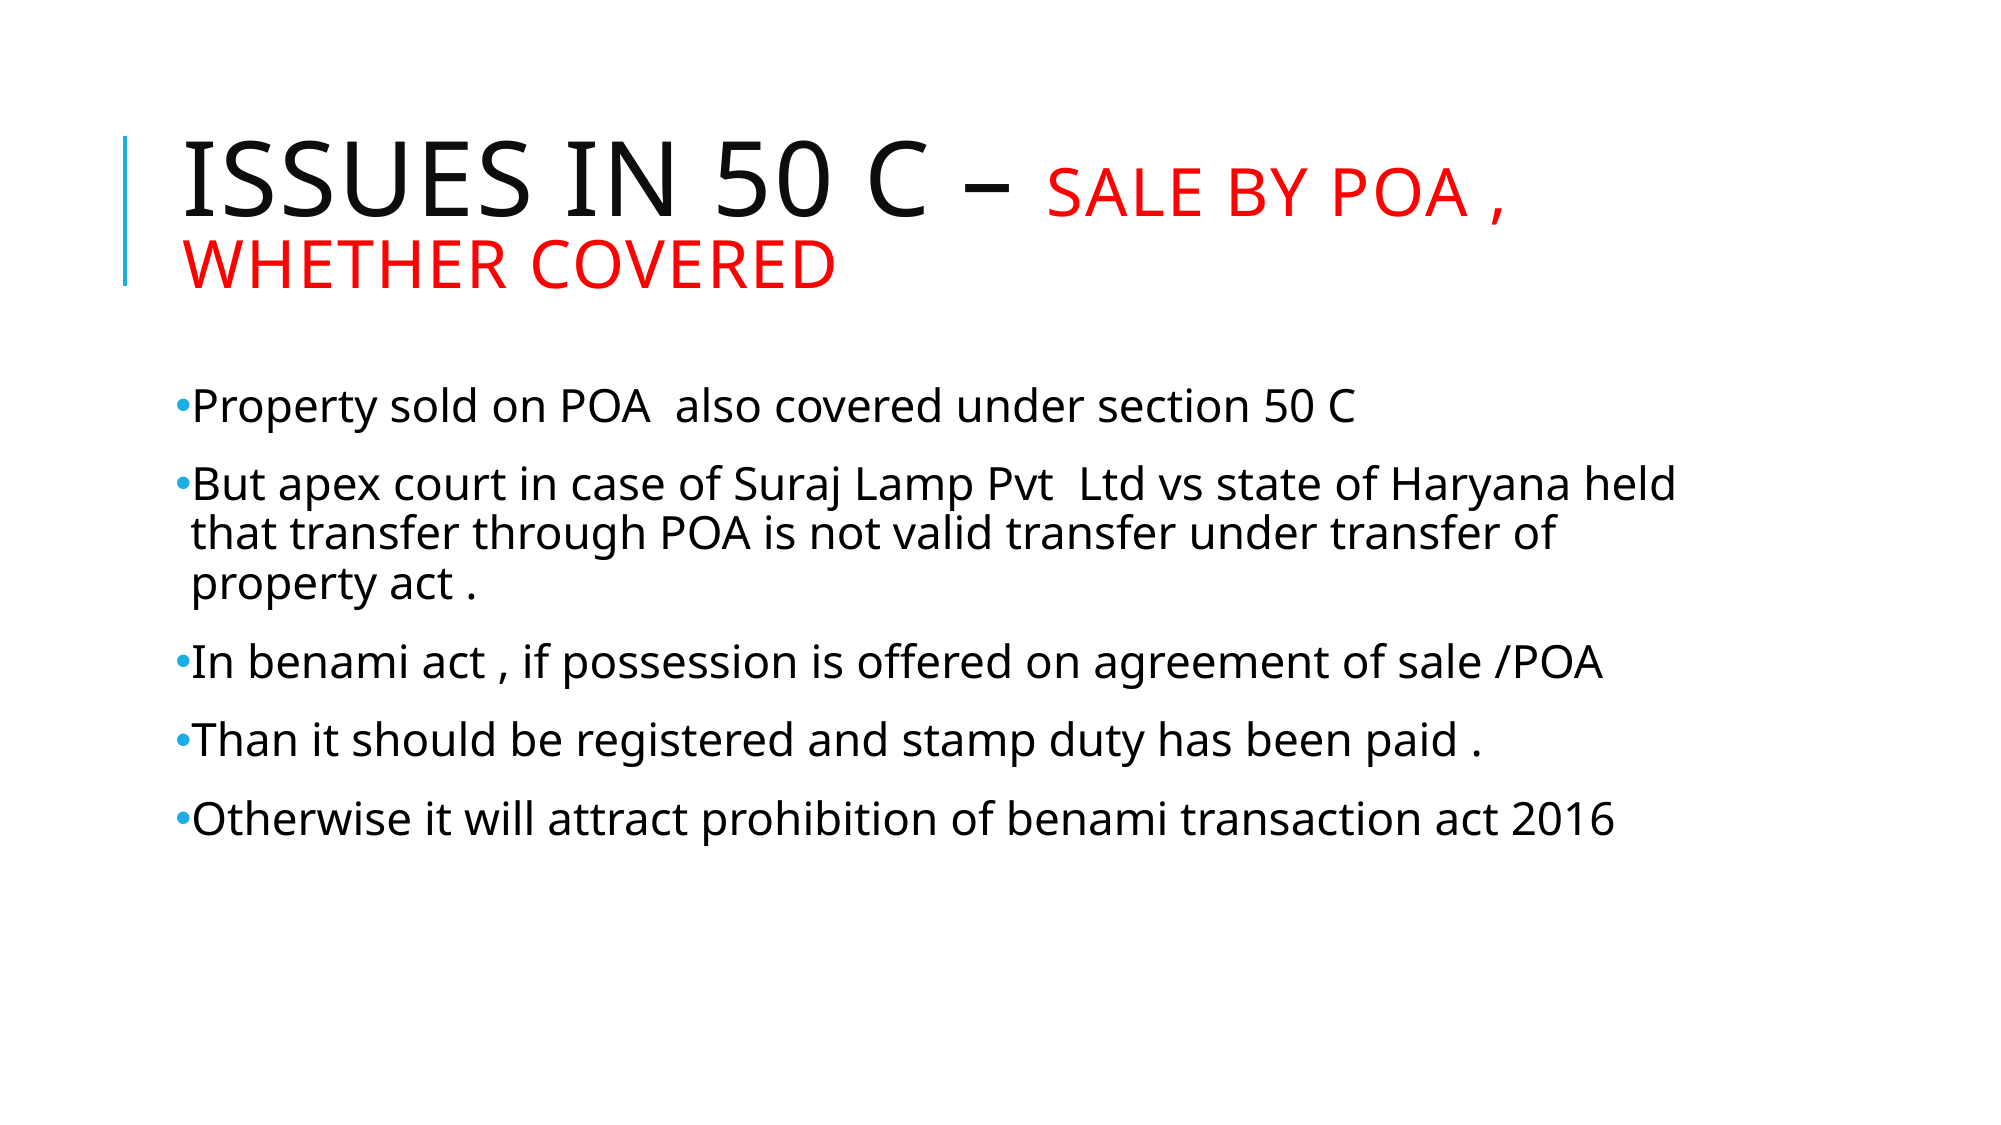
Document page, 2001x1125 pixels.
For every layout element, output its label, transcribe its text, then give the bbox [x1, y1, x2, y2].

list Property sold on POA also covered under section 50 C But apex court in case of Suraj Lamp Pvt Ltd vs state of Haryana held that transfer through POA is not valid transfer under transfer of property act . In benami act , if possession is offered on agreement of sale /POA Than it should be registered and stamp duty has been paid . Otherwise it will attract prohibition of benami transaction act 2016 [168, 375, 1763, 1035]
title Issues in 50 C – SALE BY POA , whether covered [168, 96, 1763, 342]
